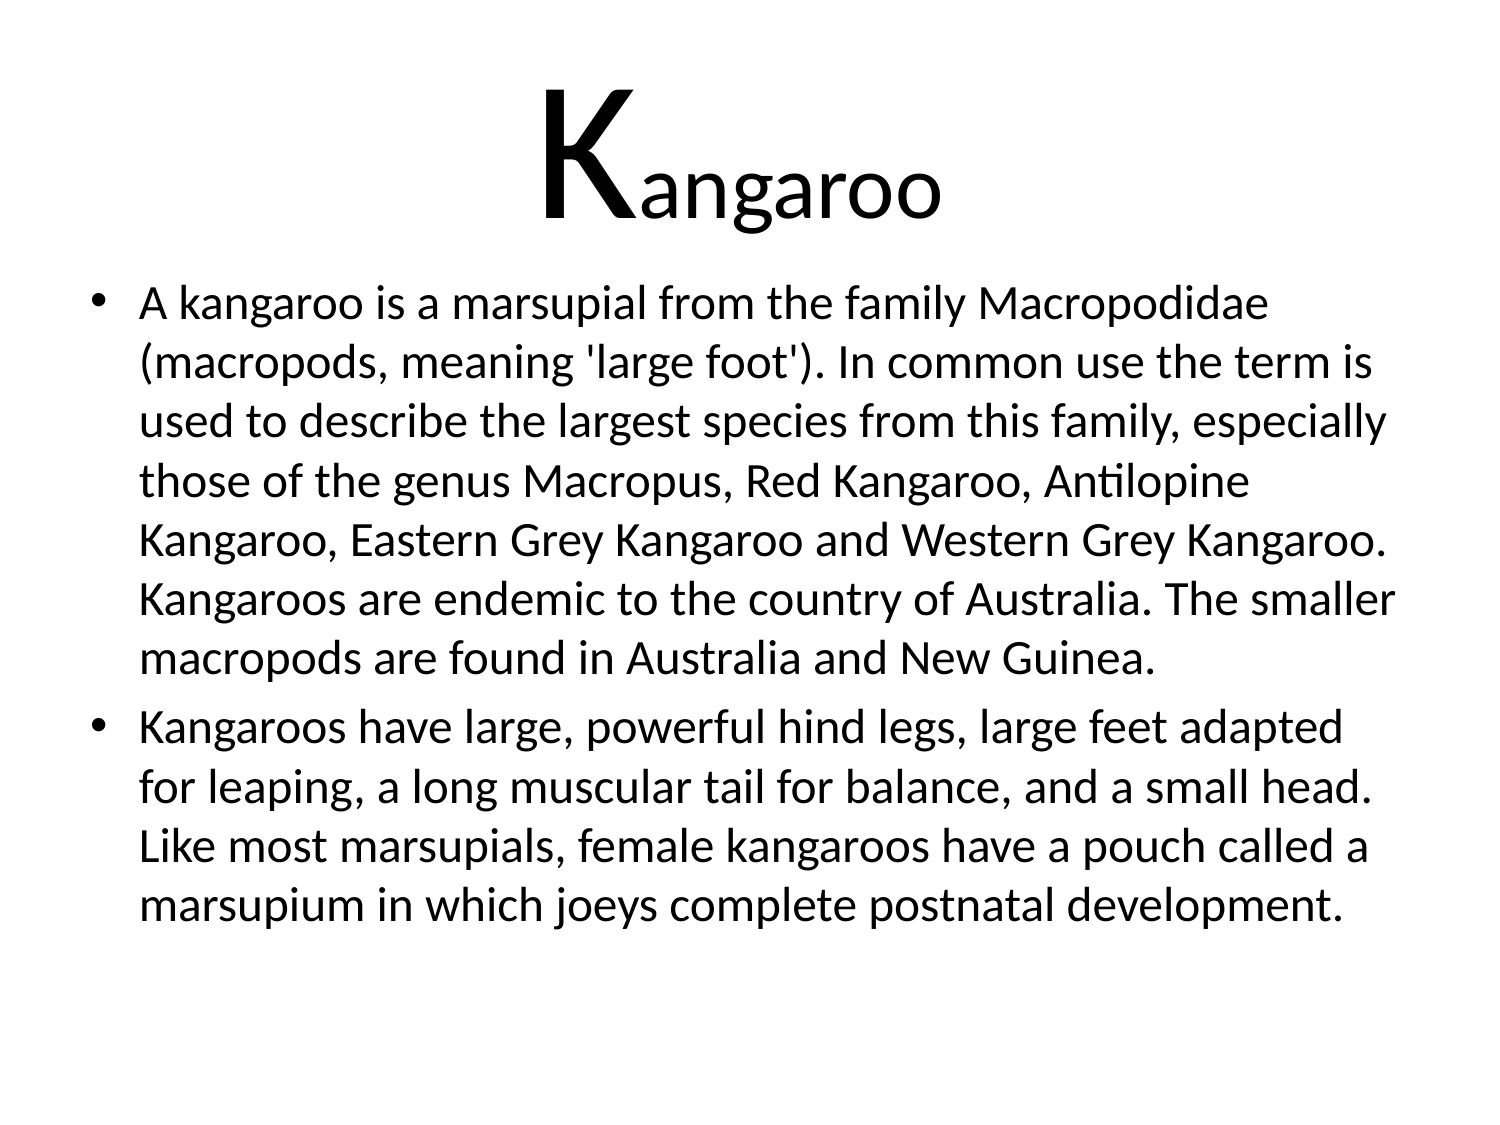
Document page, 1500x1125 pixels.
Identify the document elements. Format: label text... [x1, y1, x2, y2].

list A kangaroo is a marsupial from the family Macropodidae (macropods, meaning 'large foot'). In common use the term is used to describe the largest species from this family, especially those of the genus Macropus, Red Kangaroo, Antilopine Kangaroo, Eastern Grey Kangaroo and Western Grey Kangaroo. Kangaroos are endemic to the country of Australia. The smaller macropods are found in Australia and New Guinea. Kangaroos have large, powerful hind legs, large feet adapted for leaping, a long muscular tail for balance, and a small head. Like most marsupials, female kangaroos have a pouch called a marsupium in which joeys complete postnatal development. [75, 262, 1425, 1005]
title Kangaroo [75, 45, 1425, 233]
